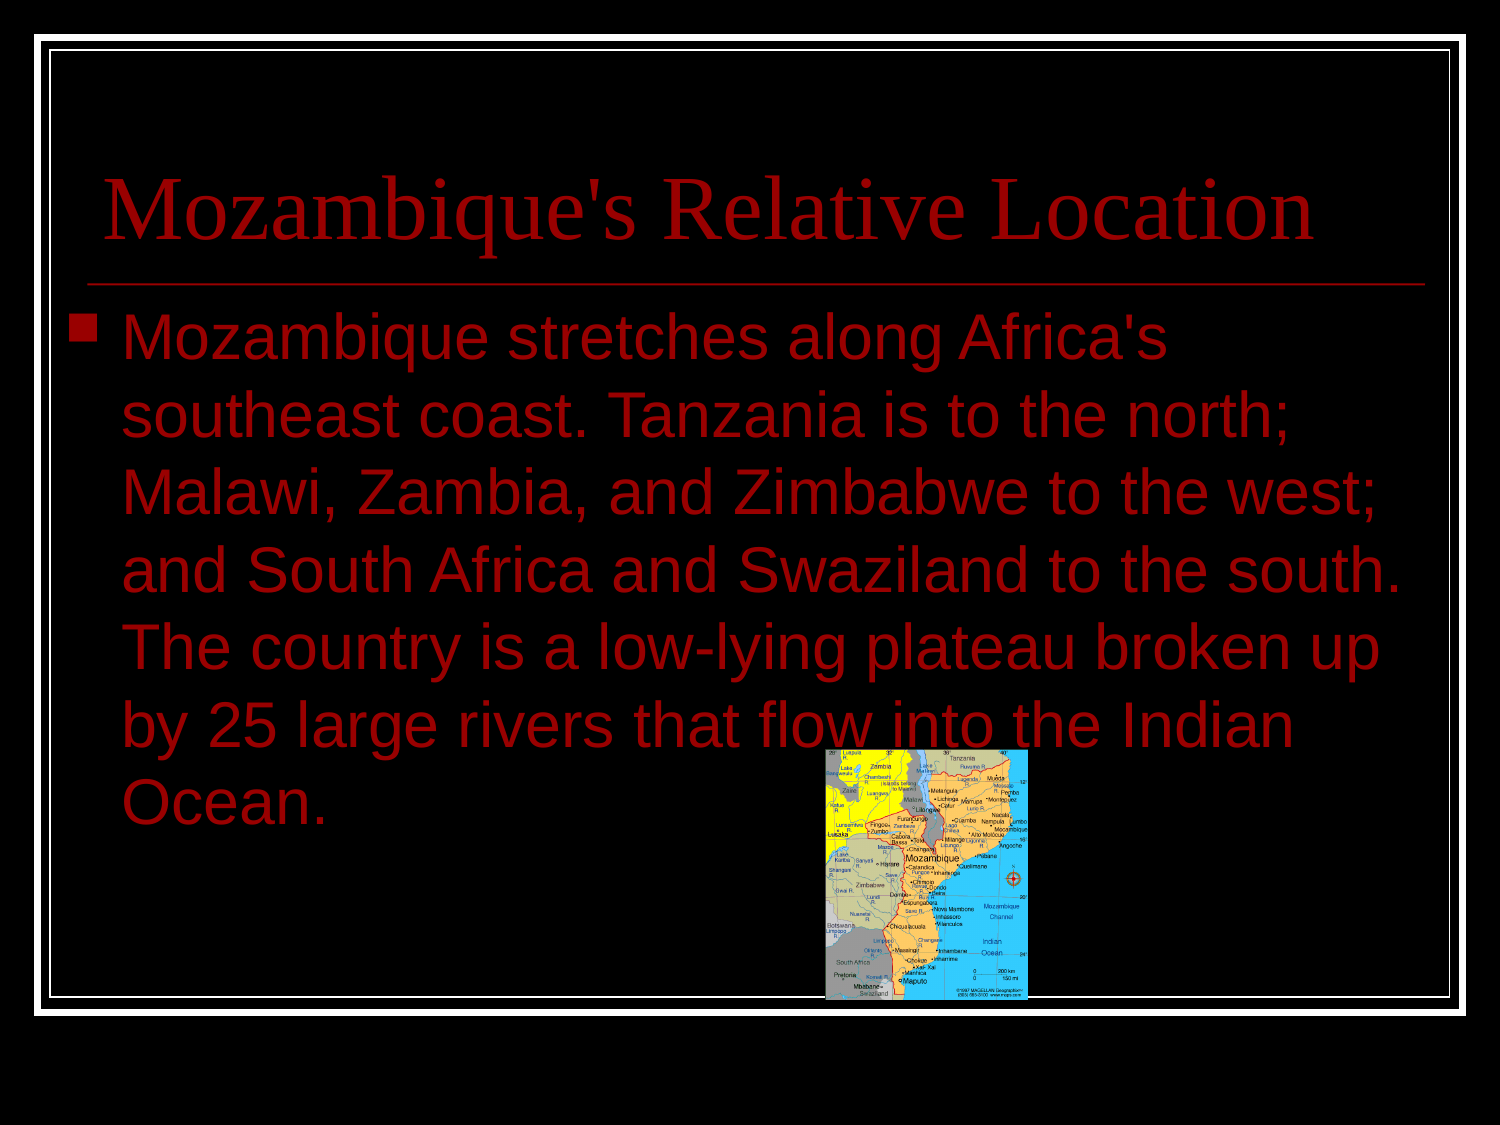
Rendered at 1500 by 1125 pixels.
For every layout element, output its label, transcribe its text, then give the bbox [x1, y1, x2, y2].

list Mozambique stretches along Africa's southeast coast. Tanzania is to the north; Malawi, Zambia, and Zimbabwe to the west; and South Africa and Swaziland to the south. The country is a low-lying plateau broken up by 25 large rivers that flow into the Indian Ocean. [49, 287, 1438, 1051]
title Mozambique's Relative Location [87, 77, 1426, 266]
picture [824, 749, 1028, 1001]
